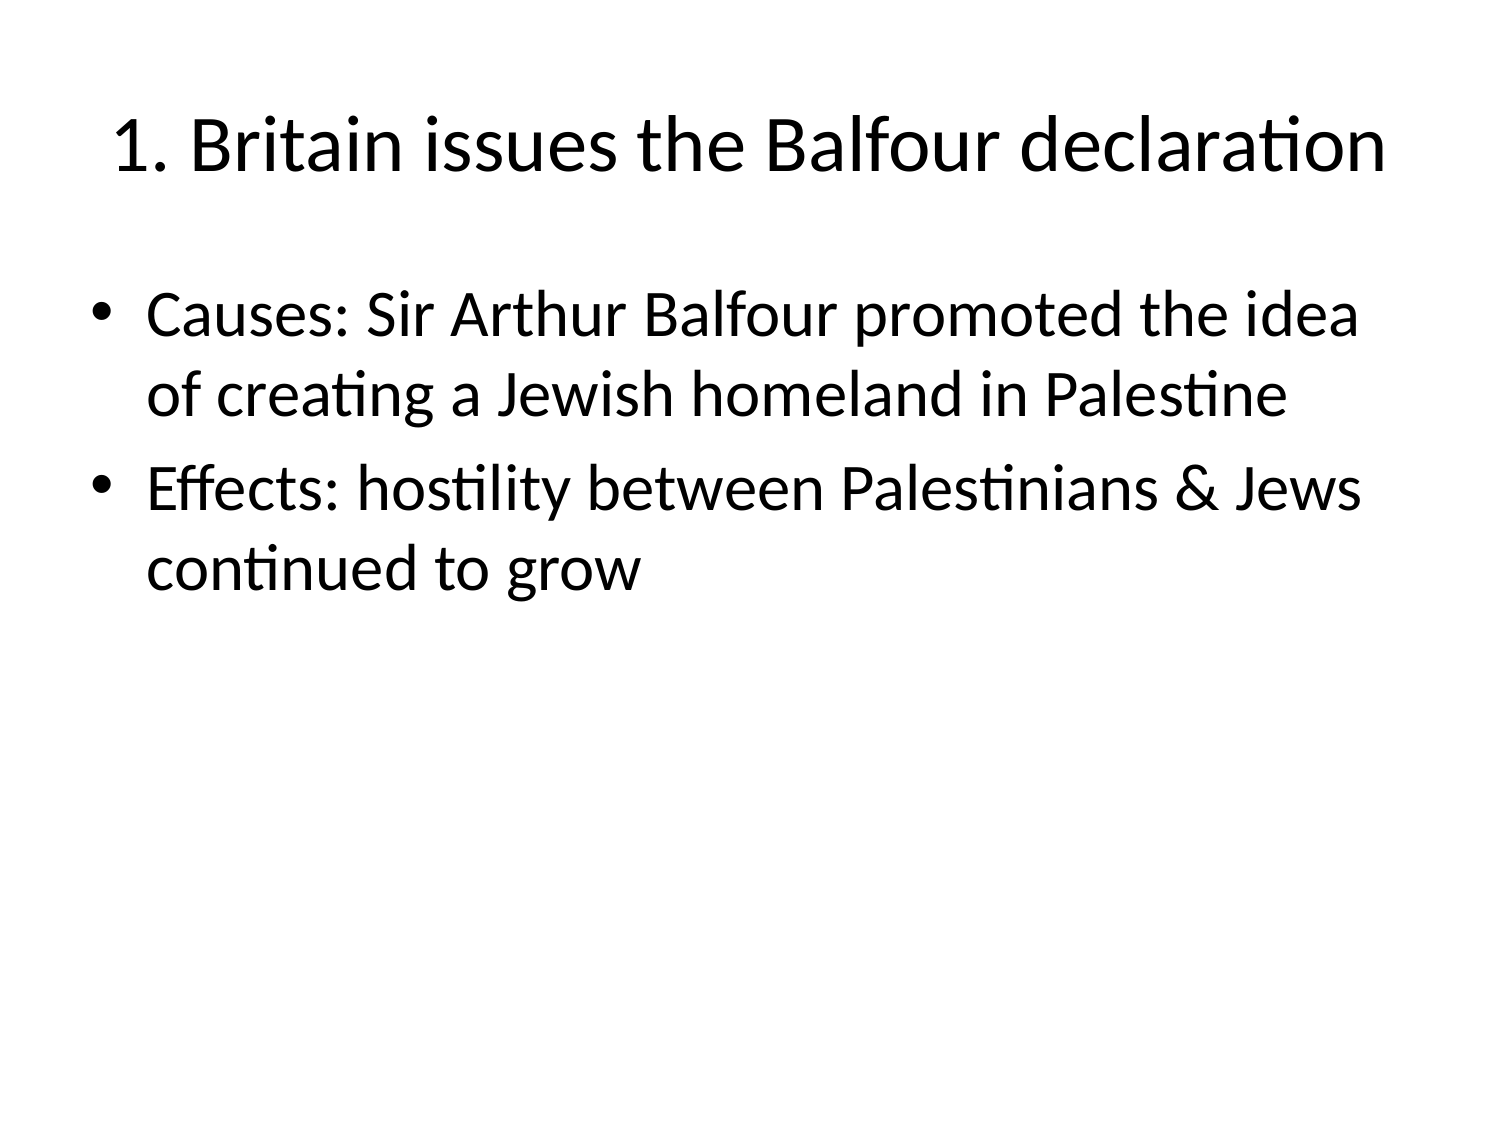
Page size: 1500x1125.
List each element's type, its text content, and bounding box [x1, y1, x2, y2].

title 1. Britain issues the Balfour declaration [75, 45, 1425, 233]
list Causes: Sir Arthur Balfour promoted the idea of creating a Jewish homeland in Palestine Effects: hostility between Palestinians & Jews continued to grow [75, 262, 1425, 1005]
